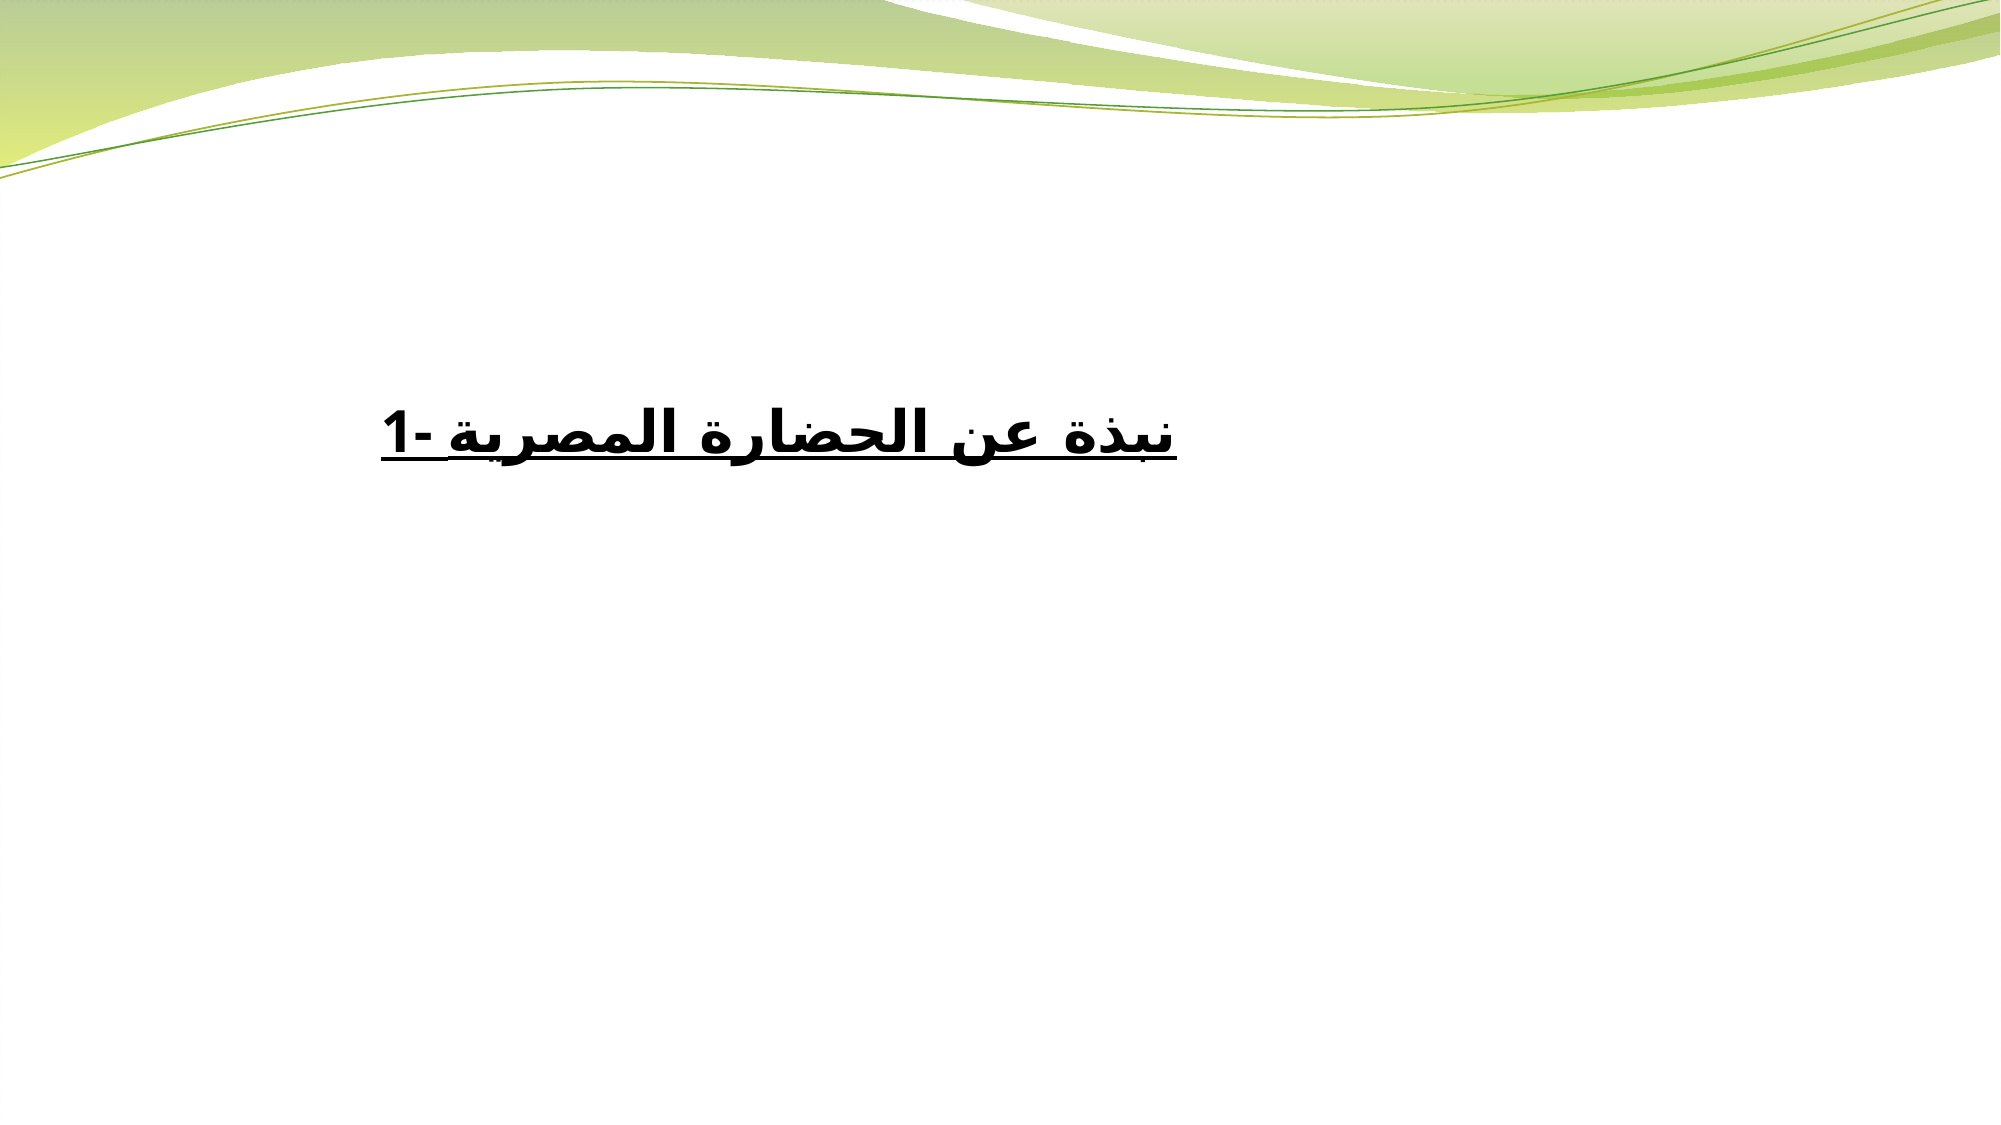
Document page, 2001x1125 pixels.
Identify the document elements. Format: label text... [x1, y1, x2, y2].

text_box 1- نبذة عن الحضارة المصرية [145, 386, 1192, 542]
